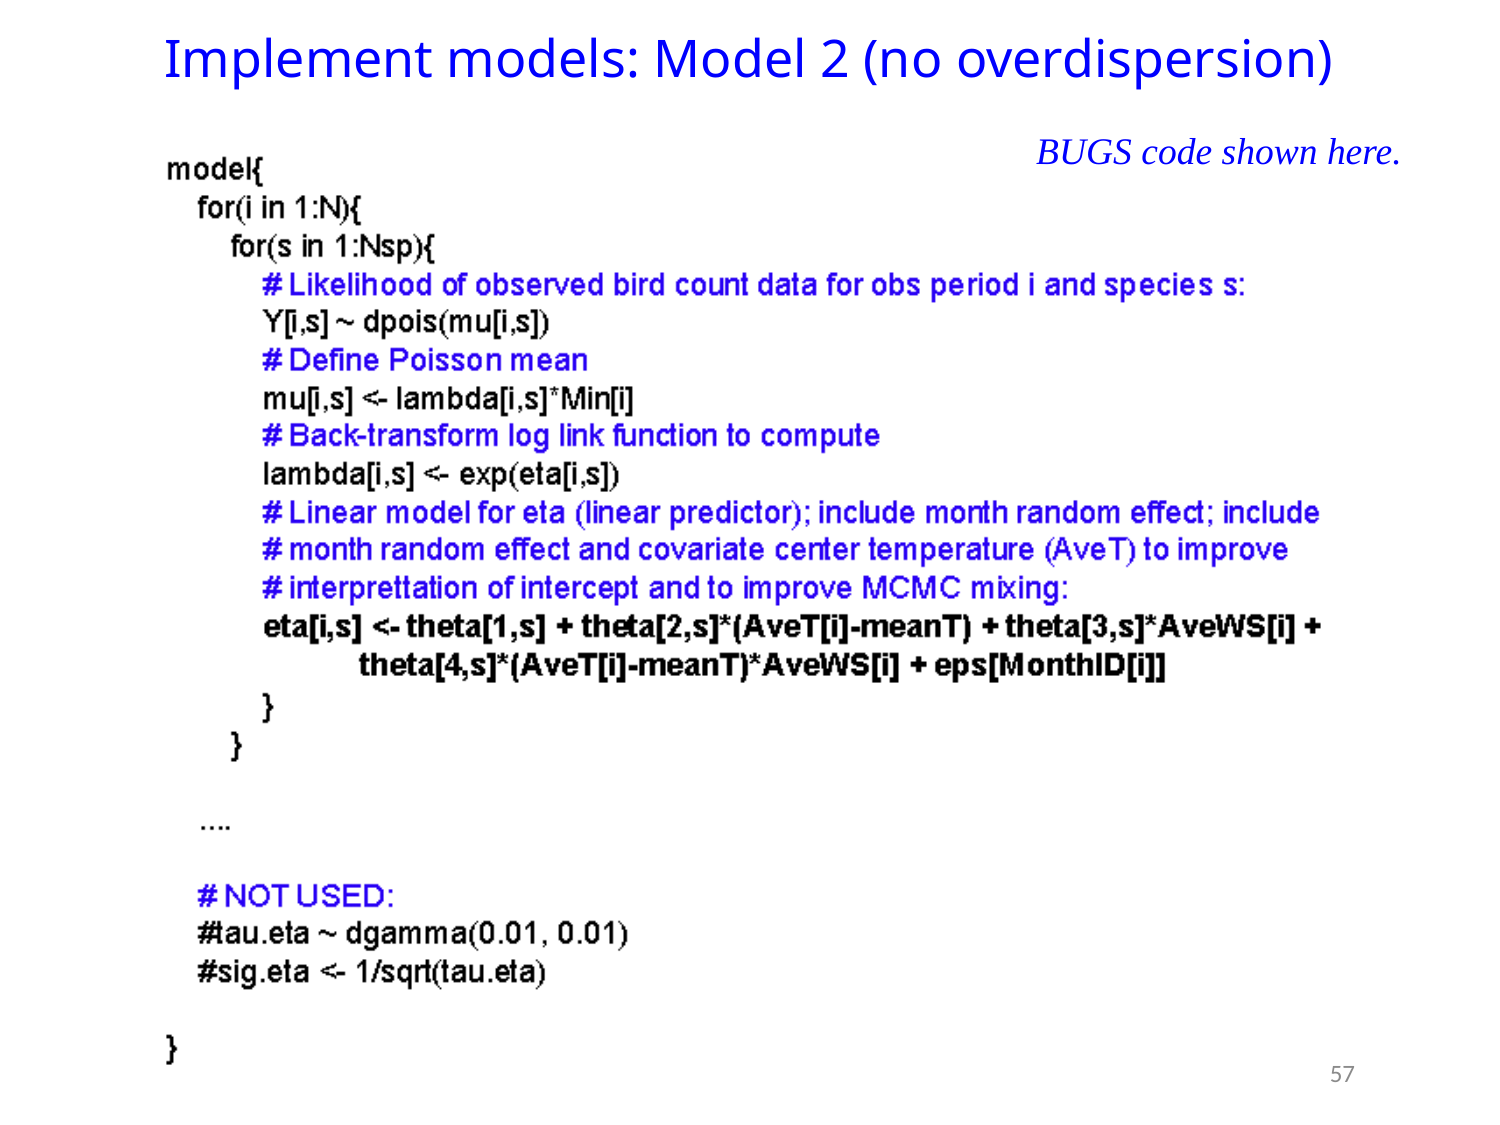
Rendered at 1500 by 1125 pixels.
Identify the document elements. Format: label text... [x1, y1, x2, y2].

text_box Implement models: Model 2 (no overdispersion) [74, 0, 1425, 113]
text_box BUGS code shown here. [1021, 119, 1418, 179]
picture [137, 145, 1342, 1079]
slide_number 57 [1020, 1042, 1371, 1103]
